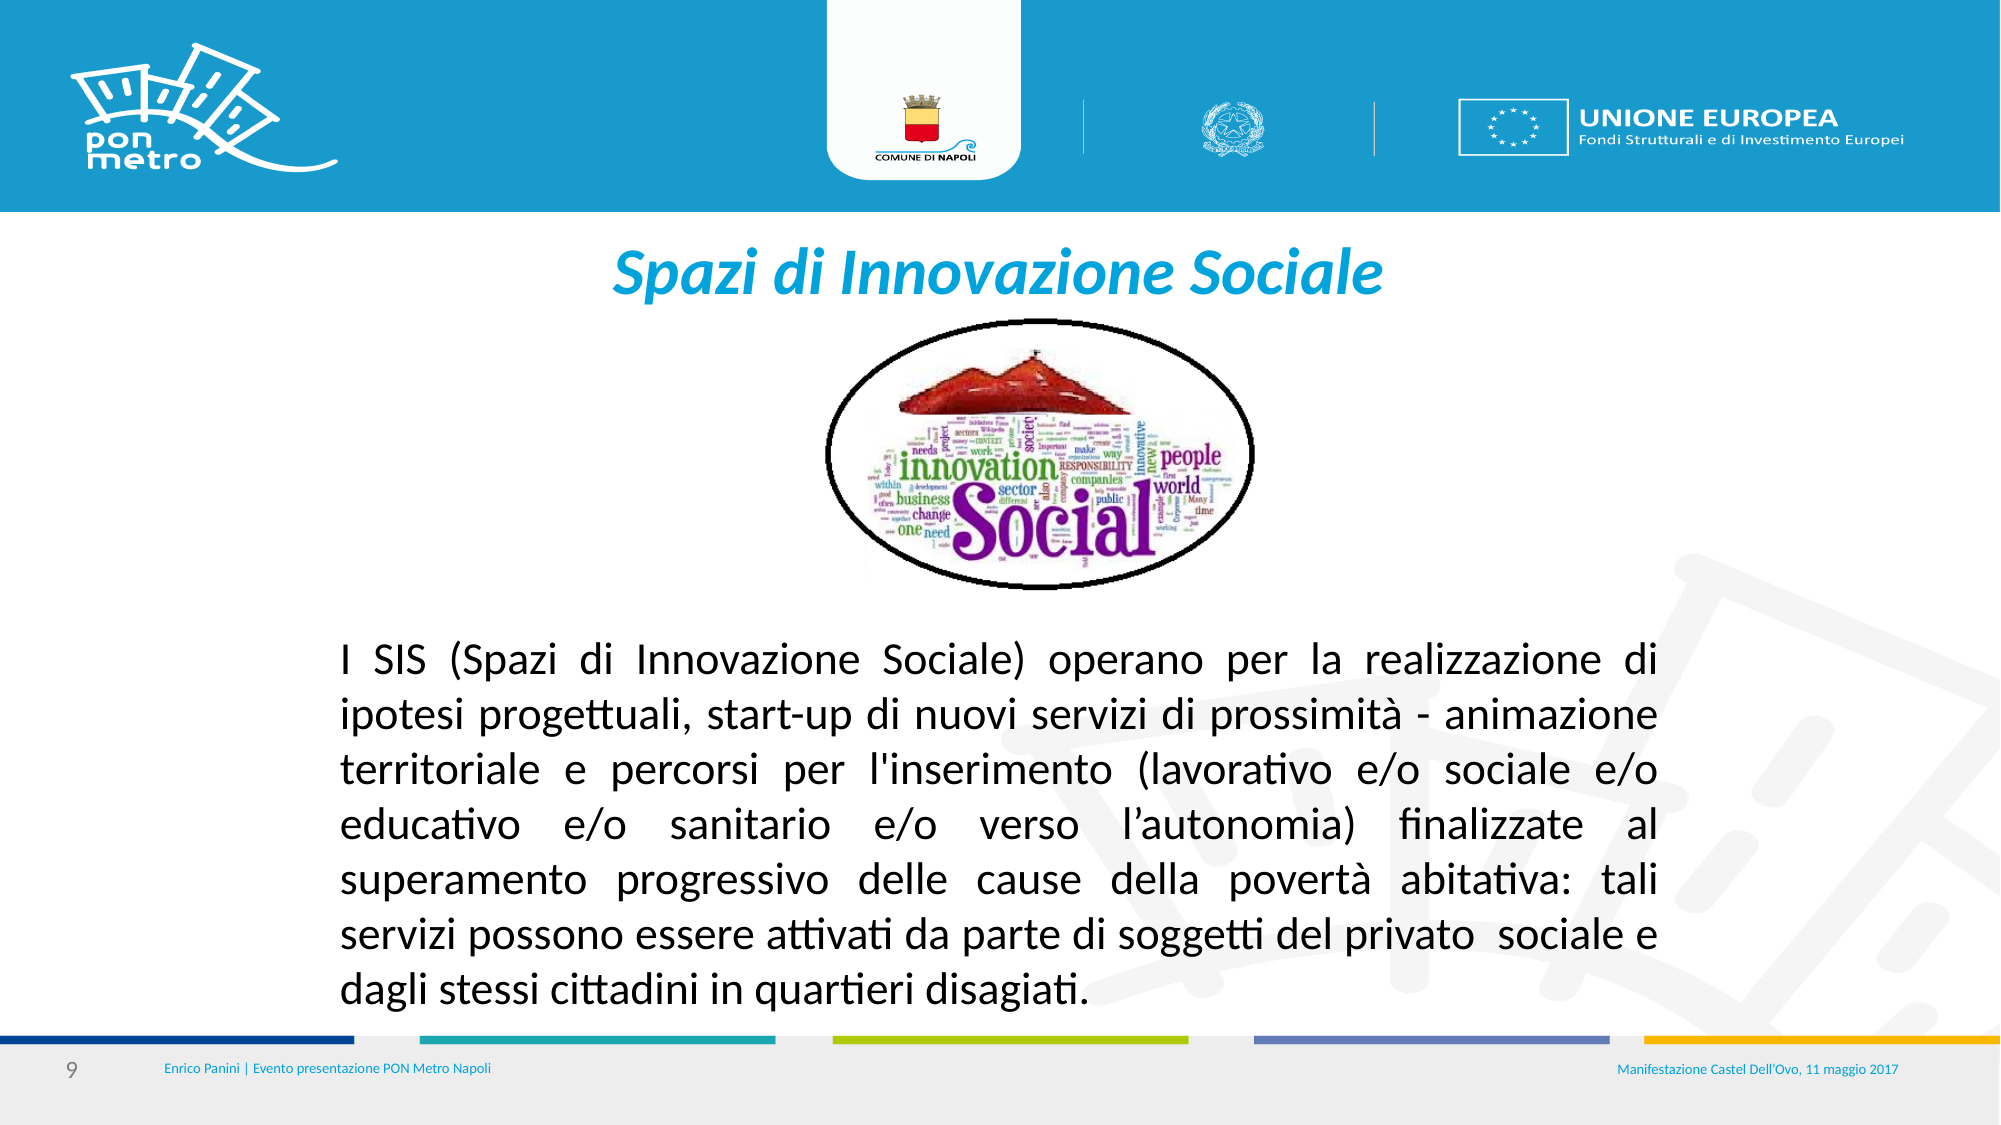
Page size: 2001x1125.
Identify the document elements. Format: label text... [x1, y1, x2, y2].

picture [0, 0, 2000, 212]
title Spazi di Innovazione Sociale [99, 231, 1901, 305]
list I SIS (Spazi di Innovazione Sociale) operano per la realizzazione di ipotesi progettuali, start-up di nuovi servizi di prossimità - animazione territoriale e percorsi per l'inserimento (lavorativo e/o sociale e/o educativo e/o sanitario e/o verso l’autonomia) finalizzate al superamento progressivo delle cause della povertà abitativa: tali servizi possono essere attivati da parte di soggetti del privato sociale e dagli stessi cittadini in quartieri disagiati. [324, 620, 1676, 1008]
picture [0, 535, 2000, 1125]
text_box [812, 304, 1267, 598]
